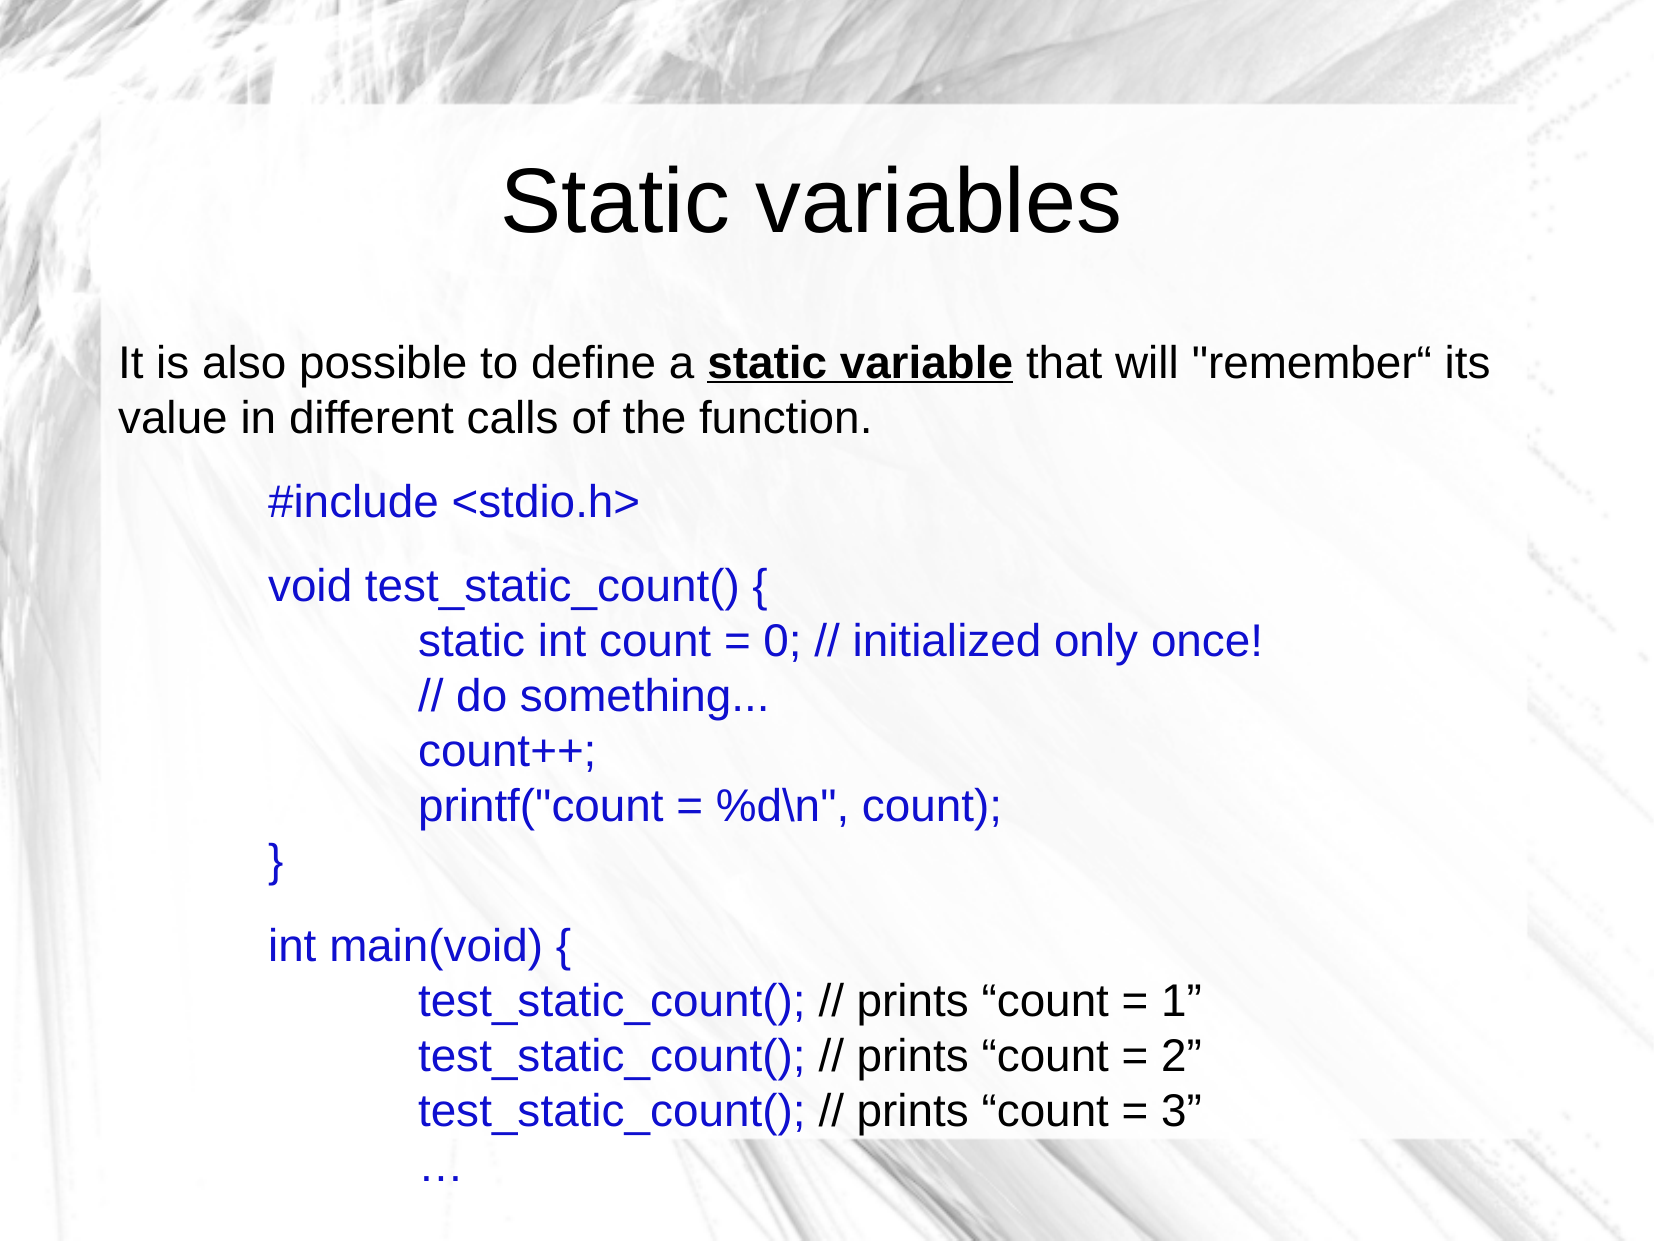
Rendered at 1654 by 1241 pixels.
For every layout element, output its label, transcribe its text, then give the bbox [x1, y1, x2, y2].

list It is also possible to define a static variable that will "remember“ its value in different calls of the function. #include <stdio.h> void test_static_count() { static int count = 0; // initialized only once! // do something... count++; printf("count = %d\n", count); } int main(void) { test_static_count(); // prints “count = 1” test_static_count(); // prints “count = 2” test_static_count(); // prints “count = 3” … [118, 332, 1571, 1121]
title Static variables [118, 93, 1506, 299]
picture [0, 0, 1654, 1241]
